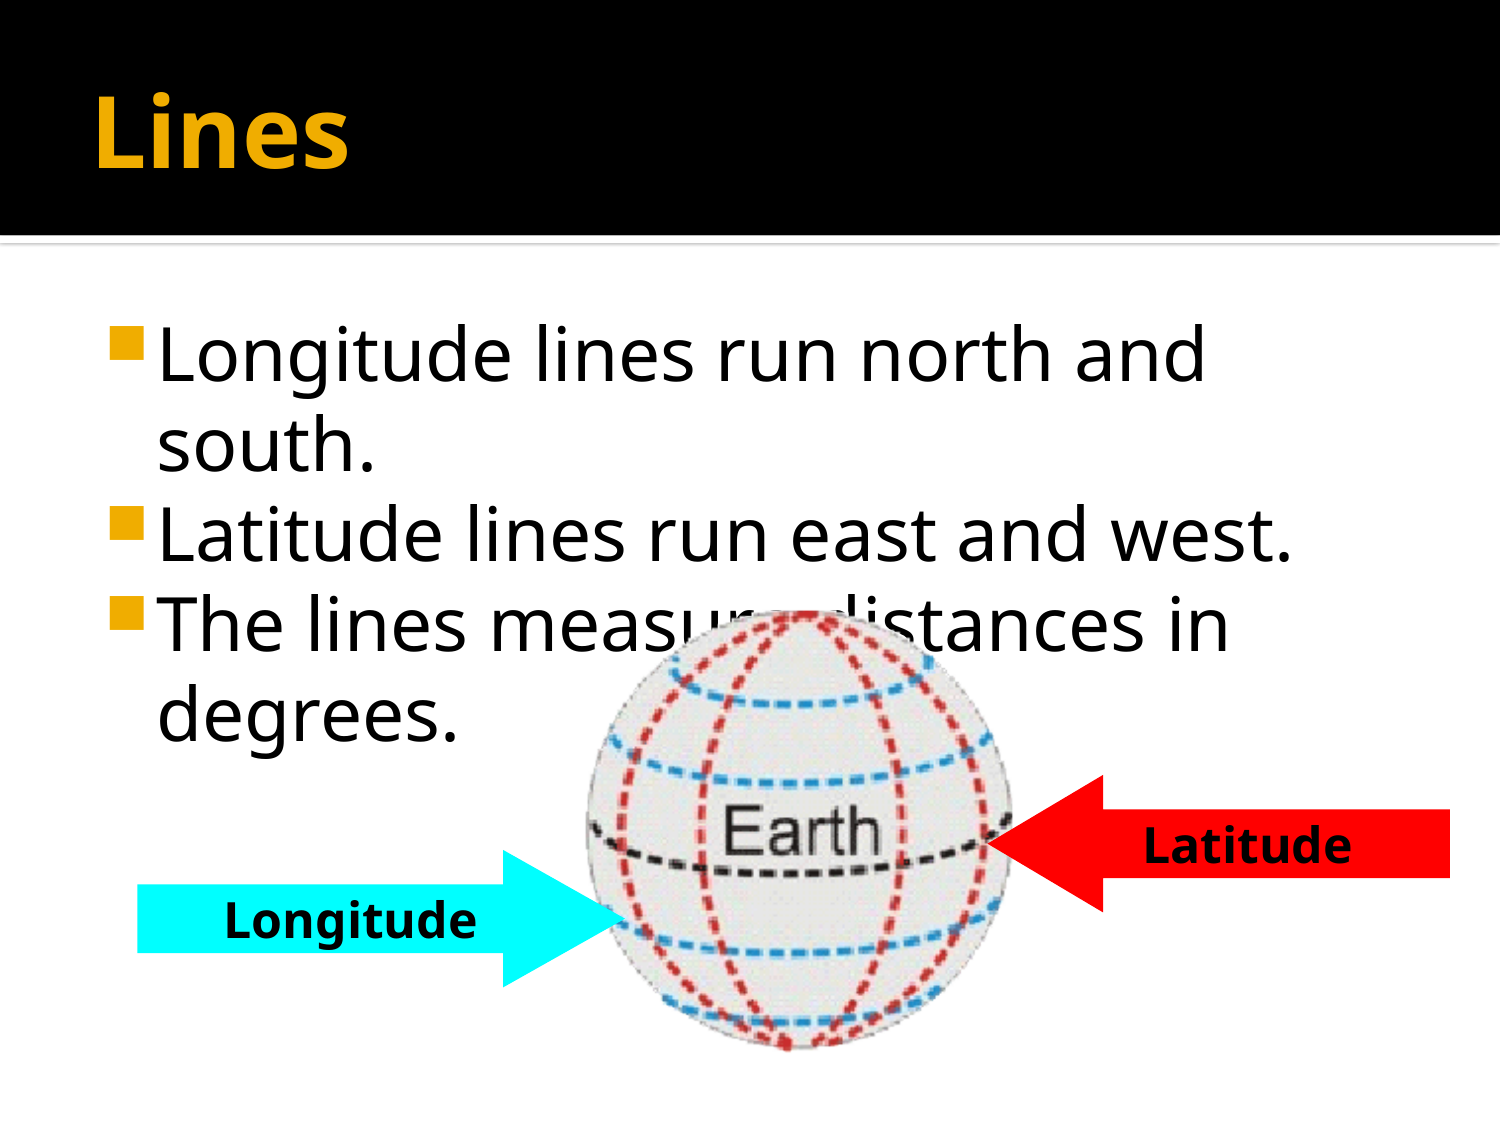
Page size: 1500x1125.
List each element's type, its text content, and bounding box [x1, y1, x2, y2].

title Lines [75, 25, 1425, 231]
text_box Longitude [137, 849, 556, 988]
list Longitude lines run north and south. Latitude lines run east and west. The lines measure distances in degrees. [75, 291, 1425, 1050]
picture [562, 587, 1033, 1075]
text_box Latitude [1038, 774, 1450, 913]
